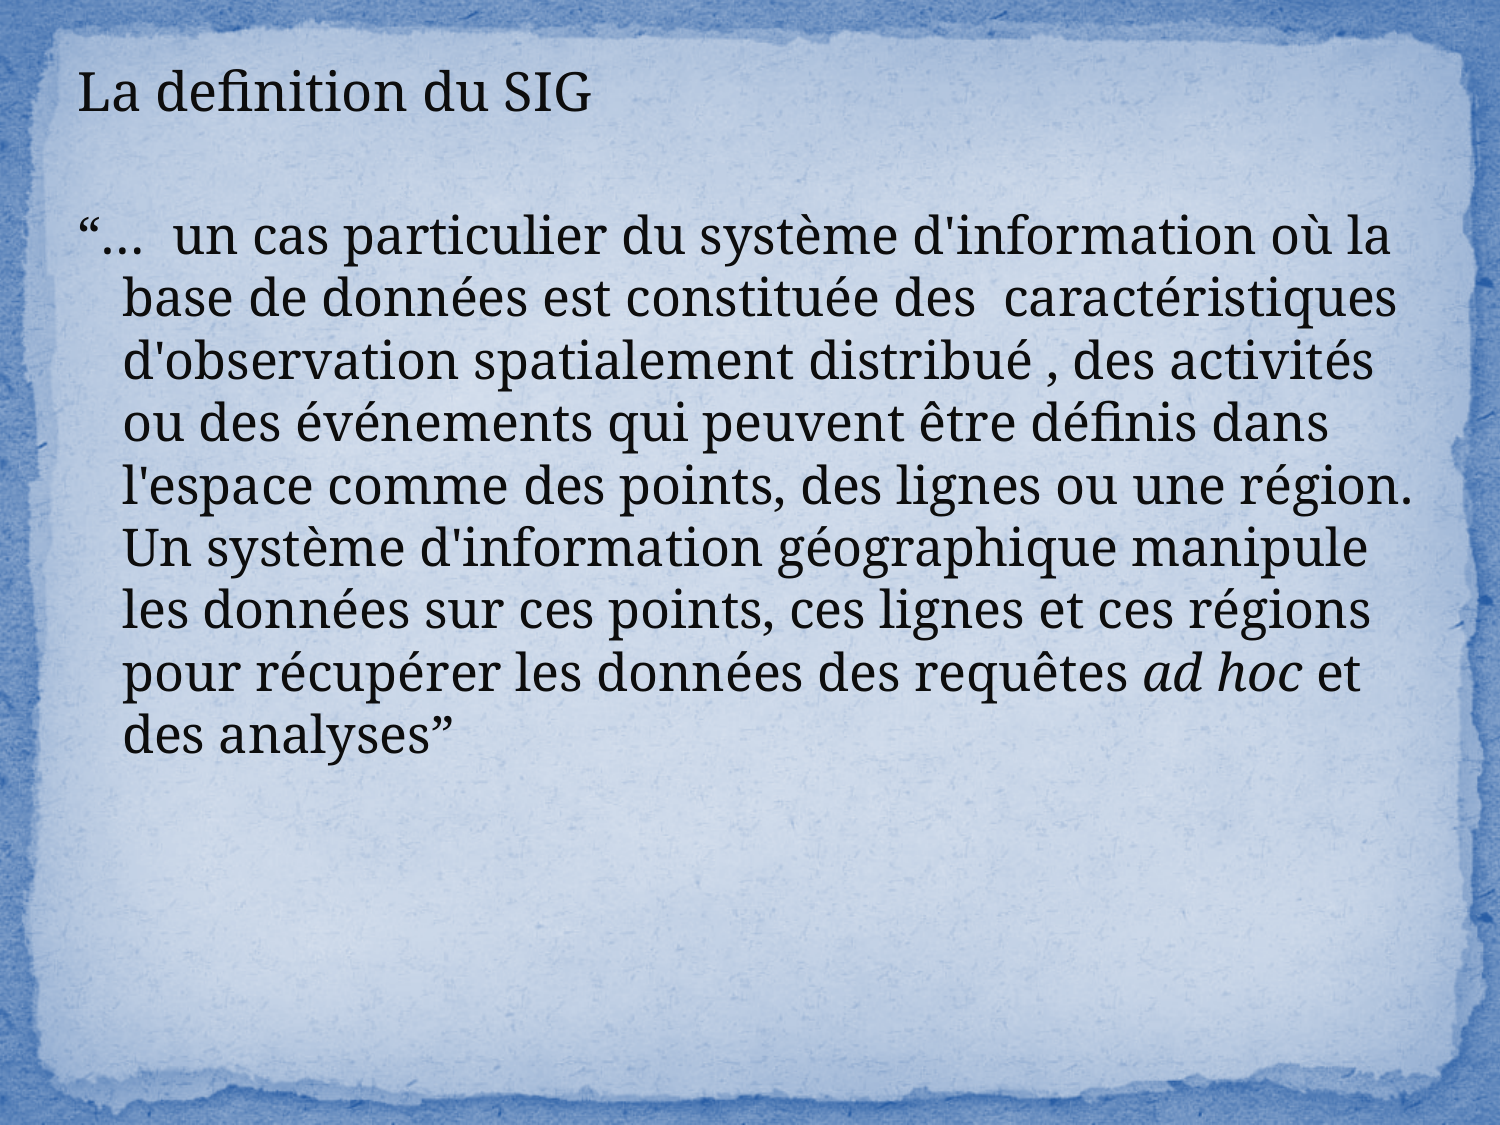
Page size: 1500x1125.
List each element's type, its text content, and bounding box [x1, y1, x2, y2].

list La definition du SIG “… un cas particulier du système d'information où la base de données est constituée des caractéristiques d'observation spatialement distribué , des activités ou des événements qui peuvent être définis dans l'espace comme des points, des lignes ou une région. Un système d'information géographique manipule les données sur ces points, ces lignes et ces régions pour récupérer les données des requêtes ad hoc et des analyses” [62, 50, 1450, 775]
